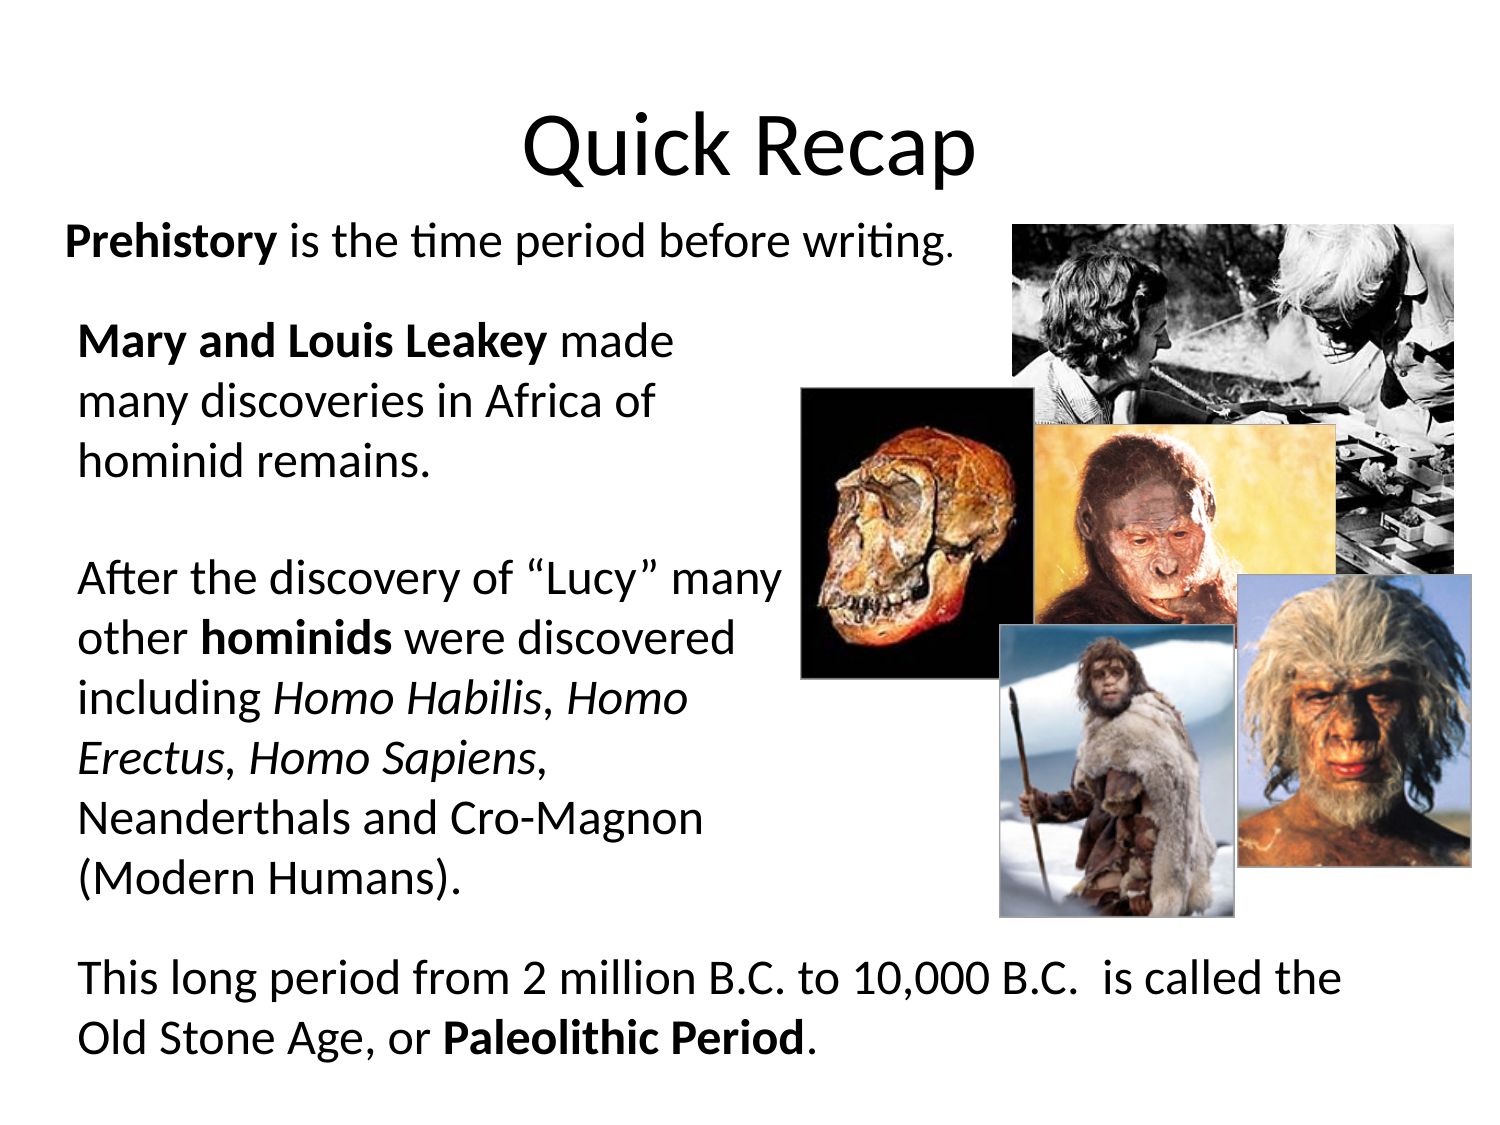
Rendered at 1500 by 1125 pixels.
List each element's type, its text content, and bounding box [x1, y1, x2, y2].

text_box After the discovery of “Lucy” many other hominids were discovered including Homo Habilis, Homo Erectus, Homo Sapiens, Neanderthals and Cro-Magnon (Modern Humans). [62, 537, 800, 913]
title Quick Recap [75, 45, 1425, 223]
picture [799, 224, 1473, 918]
text_box Prehistory is the time period before writing. [49, 199, 1413, 275]
text_box Mary and Louis Leakey made many discoveries in Africa of hominid remains. [62, 299, 750, 495]
text_box This long period from 2 million B.C. to 10,000 B.C. is called the Old Stone Age, or Paleolithic Period. [62, 937, 1438, 1073]
